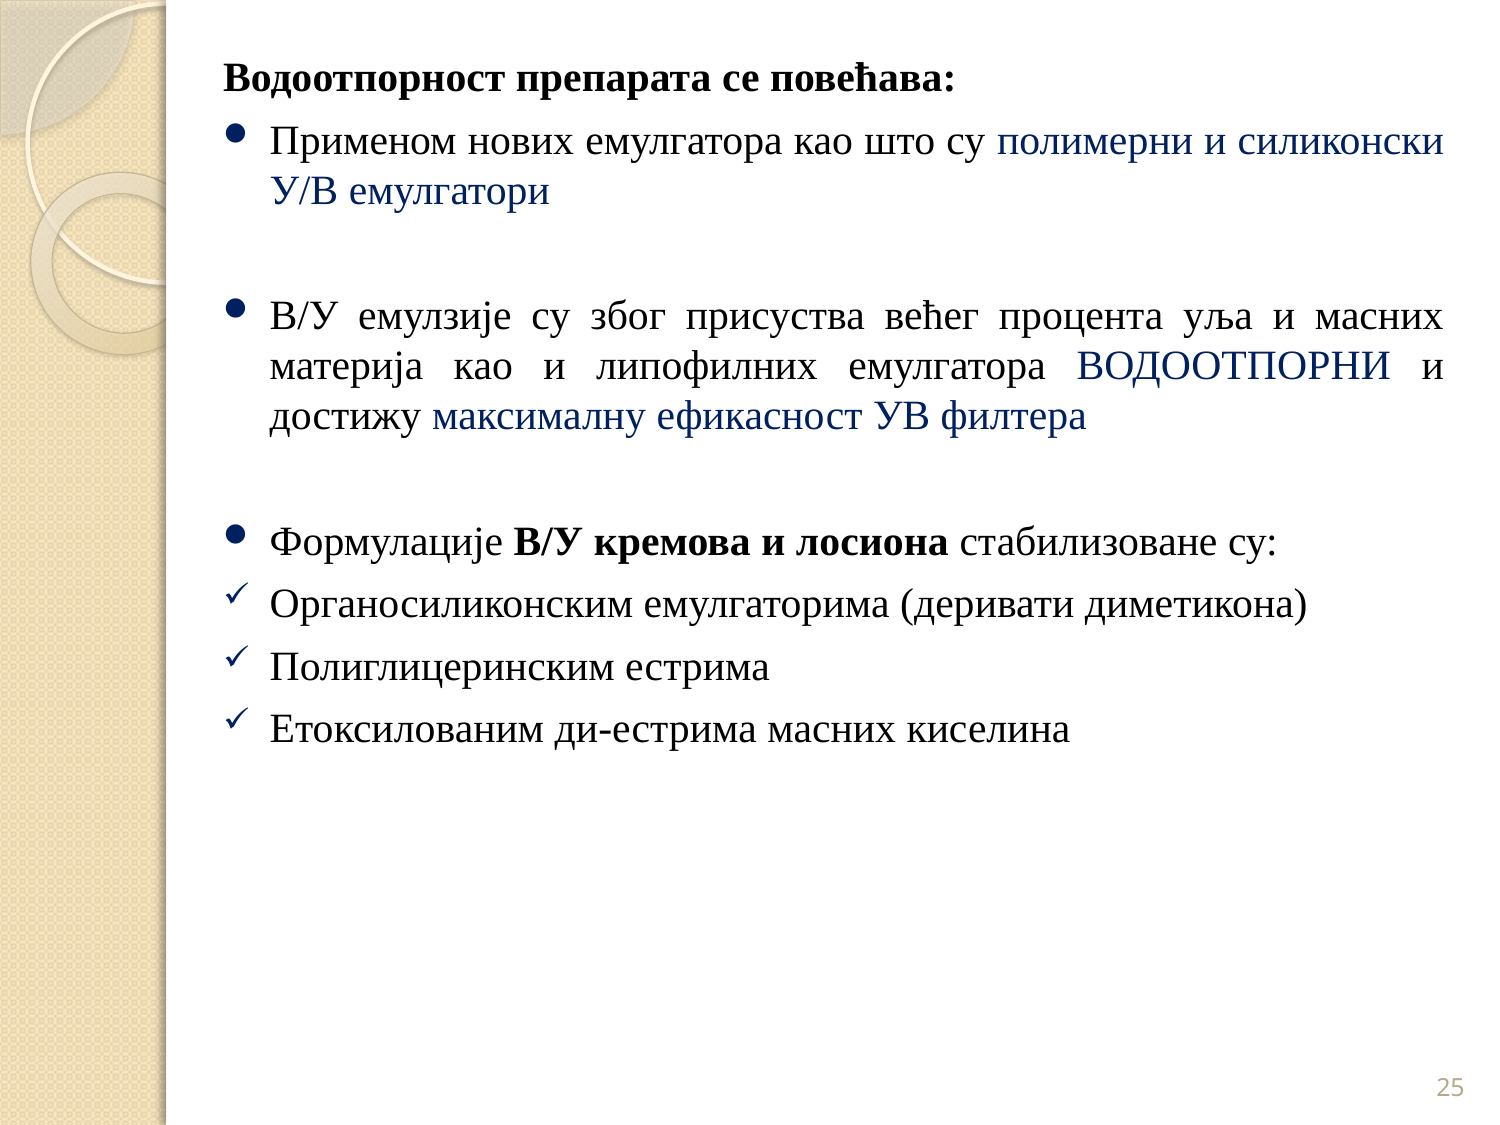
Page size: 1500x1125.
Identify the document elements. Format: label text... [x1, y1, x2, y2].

list Водоотпорност препарата се повећава: Применом нових емулгатора као што су полимерни и силиконски У/В емулгатори В/У емулзије су због присуства већег процента уља и масних материја као и липофилних емулгатора ВОДООТПОРНИ и достижу максималну ефикасност УВ филтера Формулације В/У кремова и лосиона стабилизоване су: Органосиликонским емулгаторима (деривати диметикона) Полиглицеринским естрима Етоксилованим ди-естрима масних киселина [194, 42, 1459, 1071]
slide_number 25 [1413, 1034, 1488, 1113]
